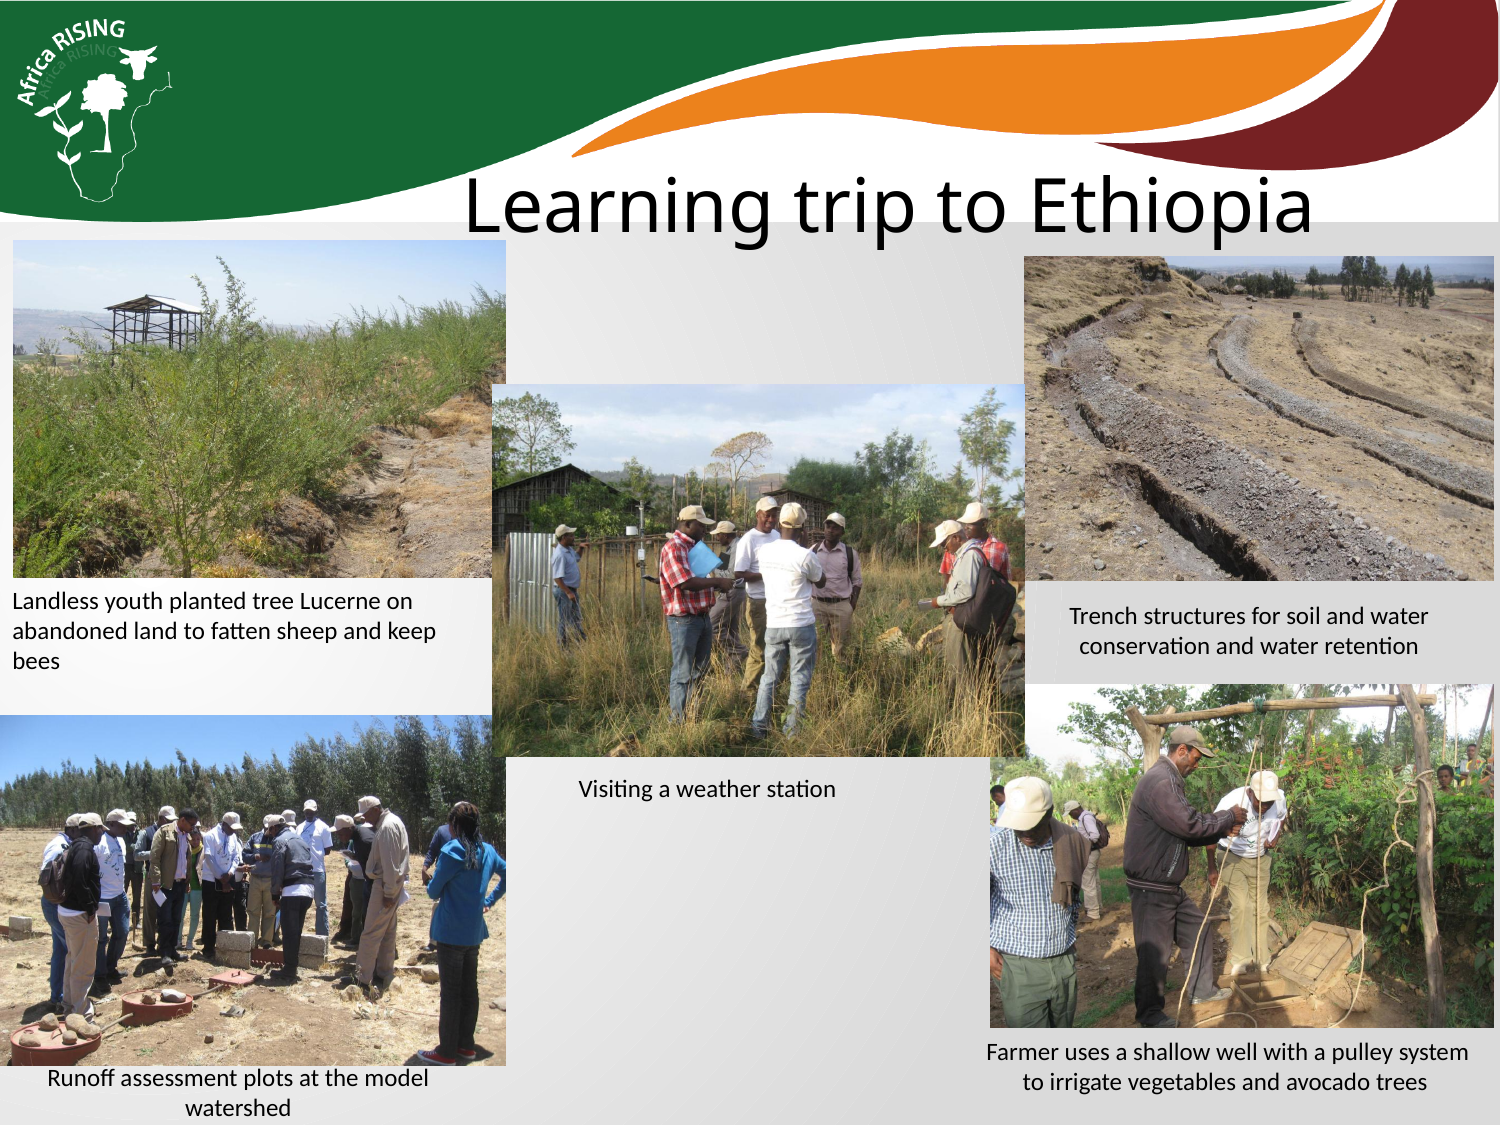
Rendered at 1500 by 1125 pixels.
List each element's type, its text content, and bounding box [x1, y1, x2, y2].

text_box Visiting a weather station [563, 764, 852, 810]
text_box Landless youth planted tree Lucerne on abandoned land to fatten sheep and keep bees [0, 577, 489, 683]
picture [0, 240, 1495, 1067]
list Learning trip to Ethiopia [428, 149, 1429, 250]
text_box Farmer uses a shallow well with a pulley system to irrigate vegetables and avocado trees [962, 1027, 1494, 1103]
picture [0, 0, 1499, 222]
text_box Runoff assessment plots at the model watershed [7, 1073, 470, 1125]
text_box Trench structures for soil and water conservation and water retention [1036, 592, 1475, 668]
